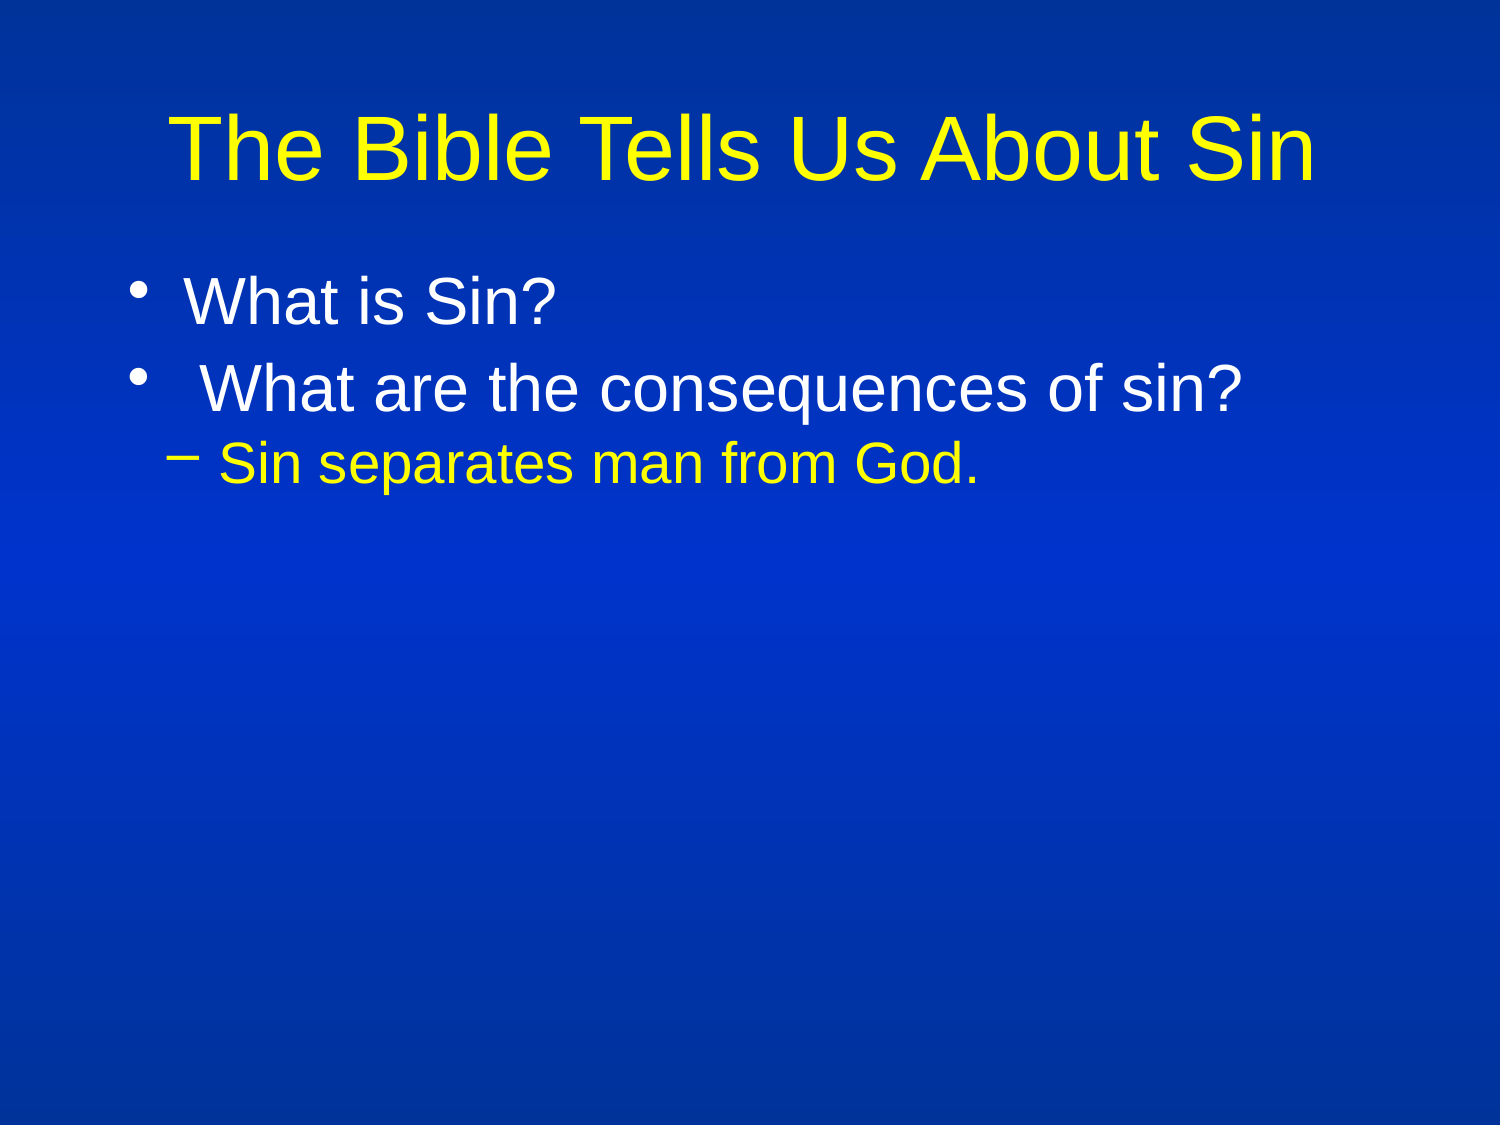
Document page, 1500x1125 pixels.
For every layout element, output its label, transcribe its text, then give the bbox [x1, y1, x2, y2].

list What is Sin? [112, 249, 1450, 338]
title The Bible Tells Us About Sin [50, 50, 1438, 238]
text_box What are the consequences of sin? Sin separates man from God. [112, 337, 1413, 563]
